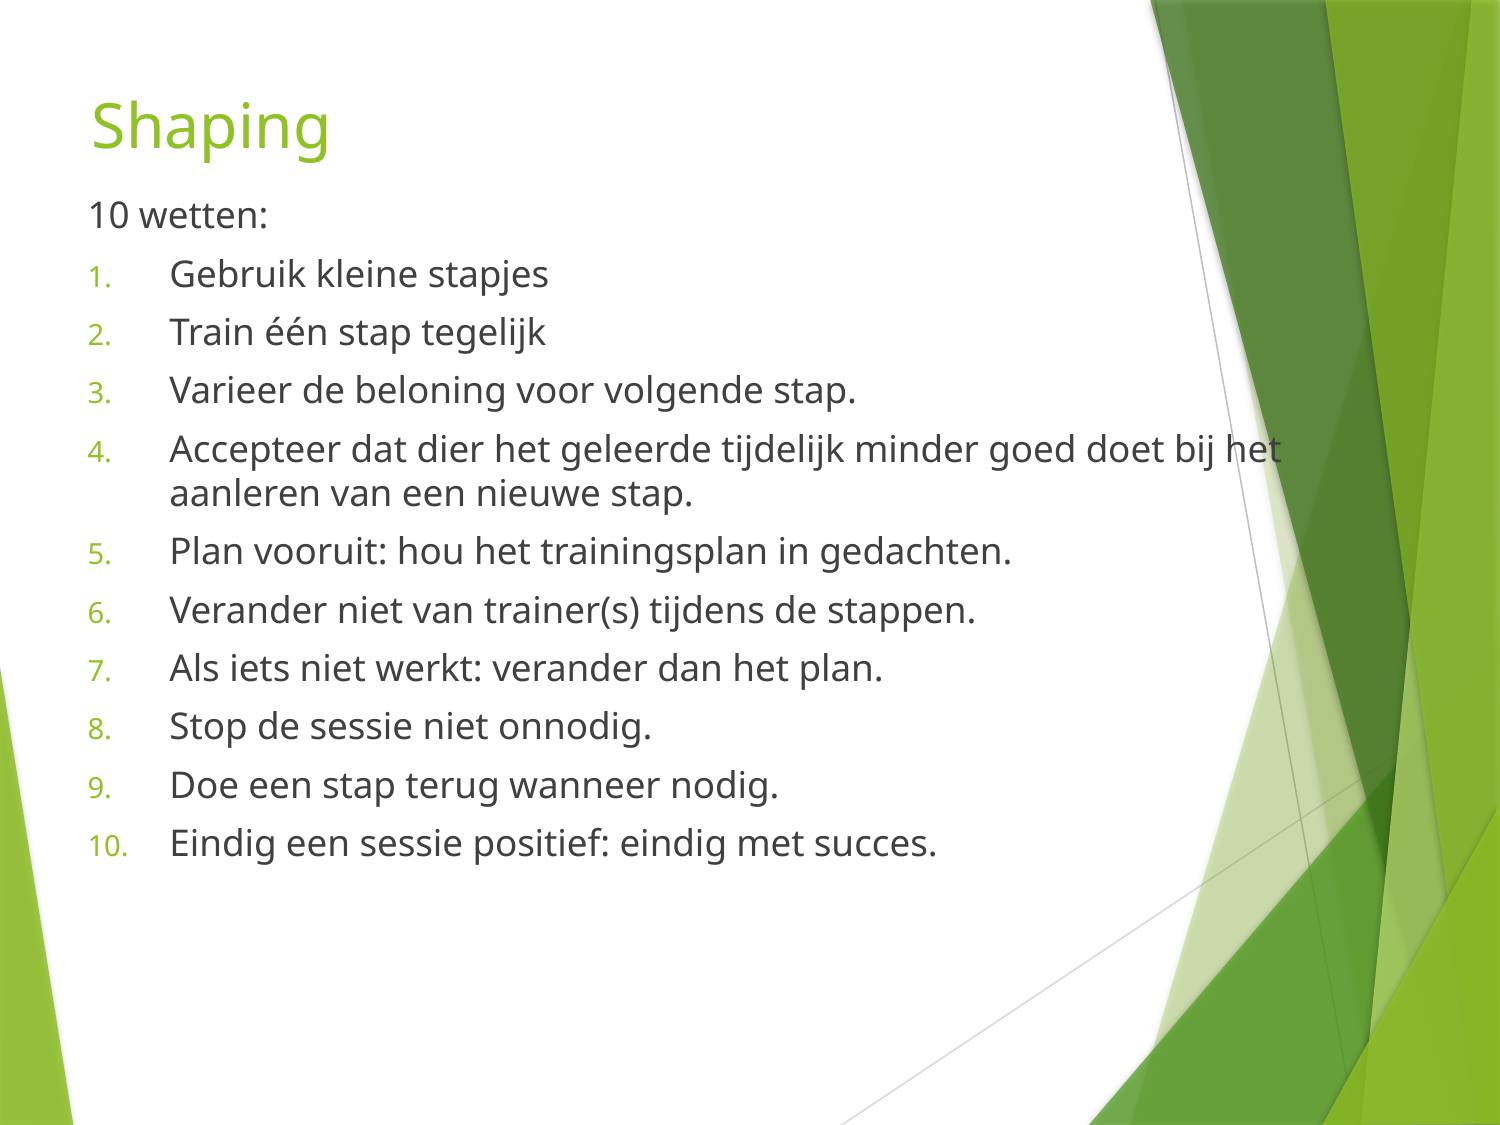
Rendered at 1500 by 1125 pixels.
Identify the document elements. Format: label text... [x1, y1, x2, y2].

title Shaping [76, 78, 1427, 208]
list 10 wetten: Gebruik kleine stapjes Train één stap tegelijk Varieer de beloning voor volgende stap. Accepteer dat dier het geleerde tijdelijk minder goed doet bij het aanleren van een nieuwe stap. Plan vooruit: hou het trainingsplan in gedachten. Verander niet van trainer(s) tijdens de stappen. Als iets niet werkt: verander dan het plan. Stop de sessie niet onnodig. Doe een stap terug wanneer nodig. Eindig een sessie positief: eindig met succes. [72, 184, 1423, 880]
